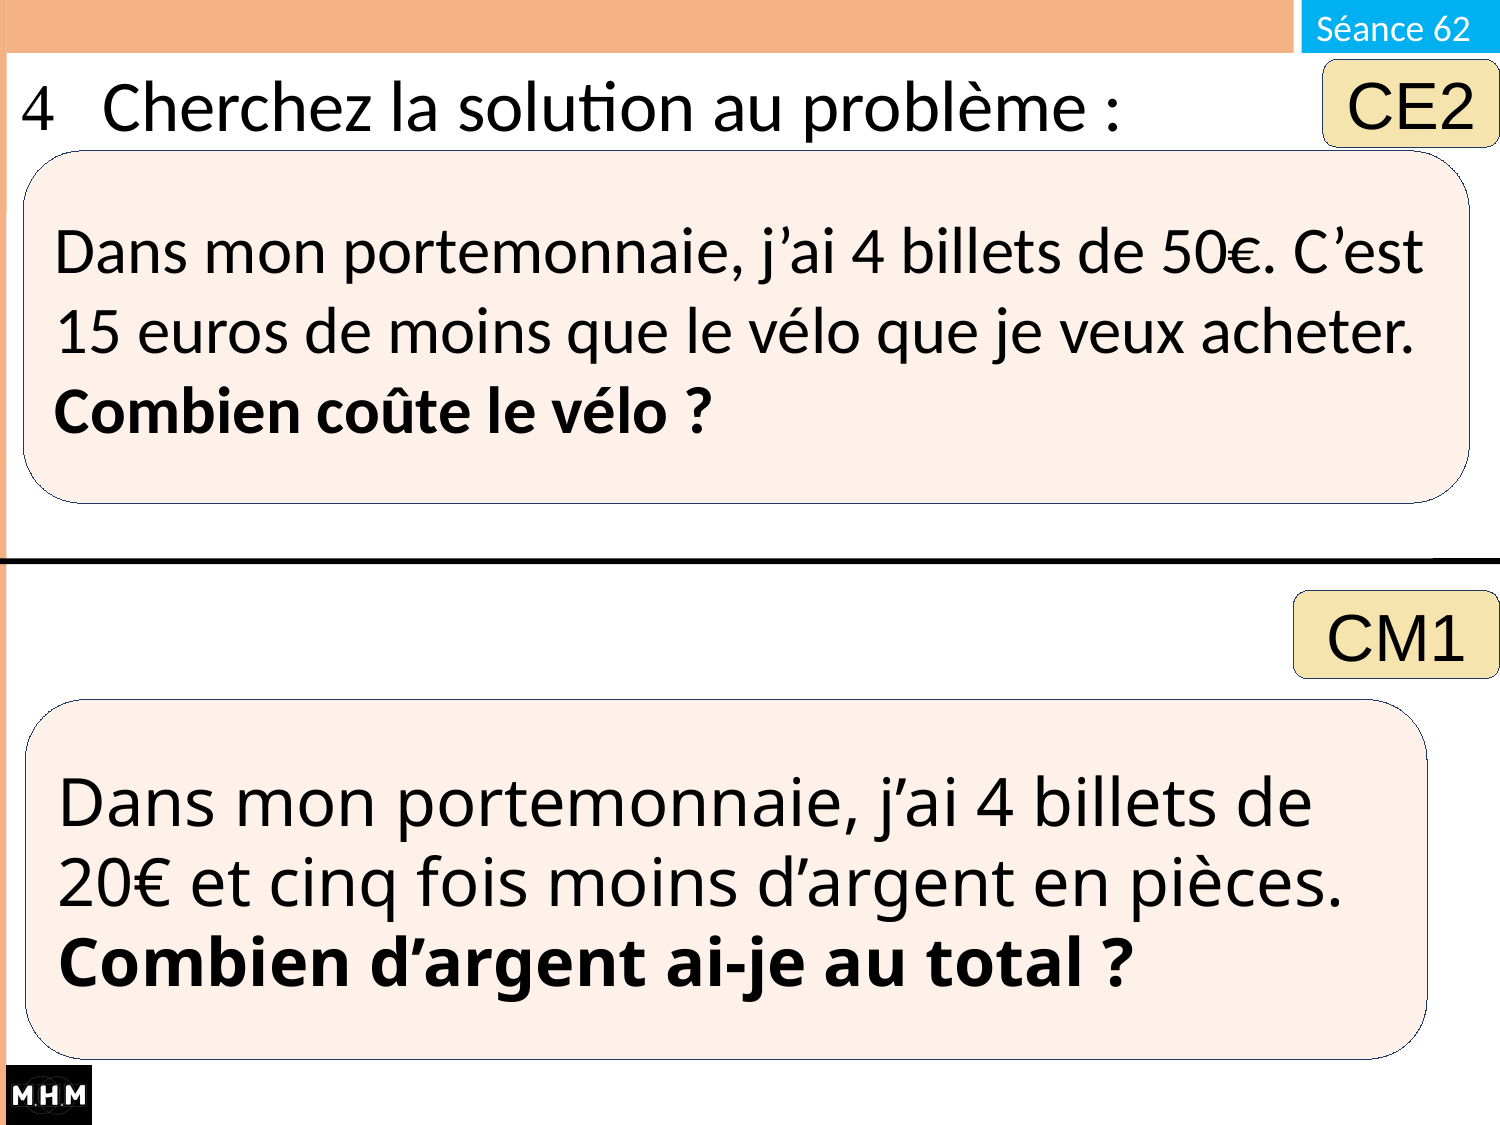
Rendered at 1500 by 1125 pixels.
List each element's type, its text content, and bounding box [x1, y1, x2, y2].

text_box Dans mon portemonnaie, j’ai 4 billets de 20€ et cinq fois moins d’argent en pièces. Combien d’argent ai-je au total ? [25, 699, 1428, 1060]
text_box CM1 [1293, 590, 1500, 679]
text_box Dans mon portemonnaie, j’ai 4 billets de 50€. C’est 15 euros de moins que le vélo que je veux acheter. Combien coûte le vélo ? [23, 150, 1470, 504]
picture [6, 1065, 92, 1125]
text_box CE2 [1322, 59, 1500, 148]
title Cherchez la solution au problème : [87, 32, 1381, 150]
